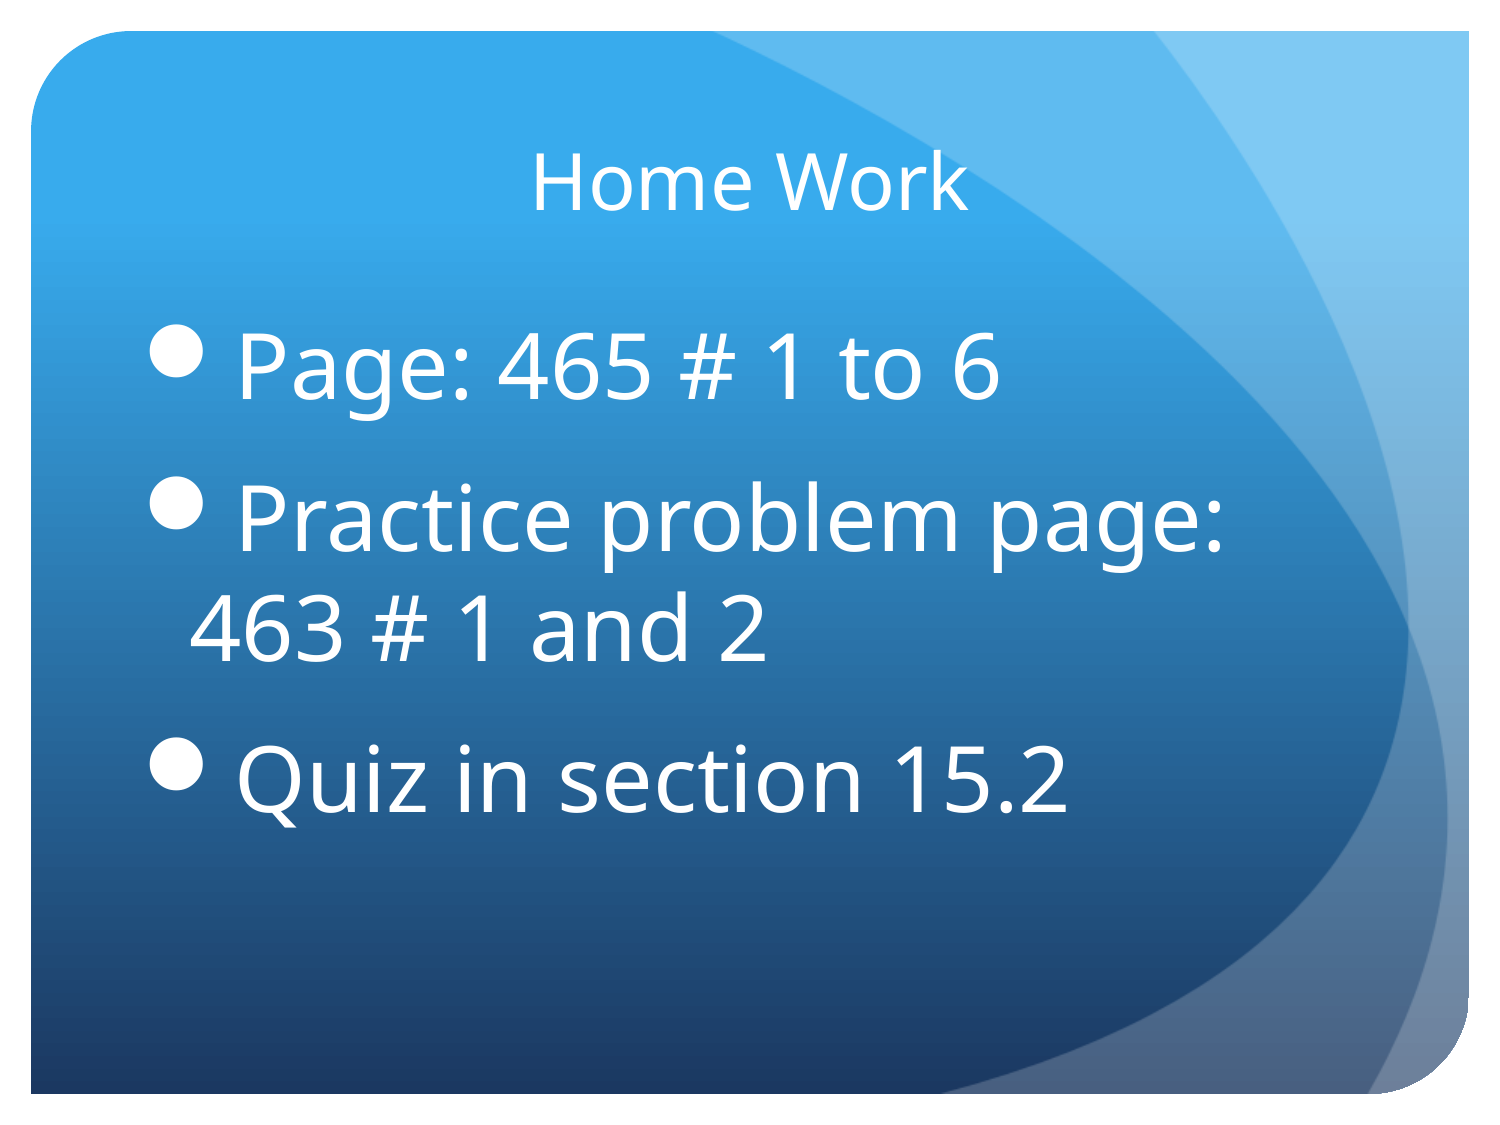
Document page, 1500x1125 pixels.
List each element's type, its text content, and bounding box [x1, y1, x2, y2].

title Home Work [127, 62, 1372, 234]
list Page: 465 # 1 to 6 Practice problem page: 463 # 1 and 2 Quiz in section 15.2 [127, 299, 1372, 991]
picture [24, 30, 1473, 1094]
